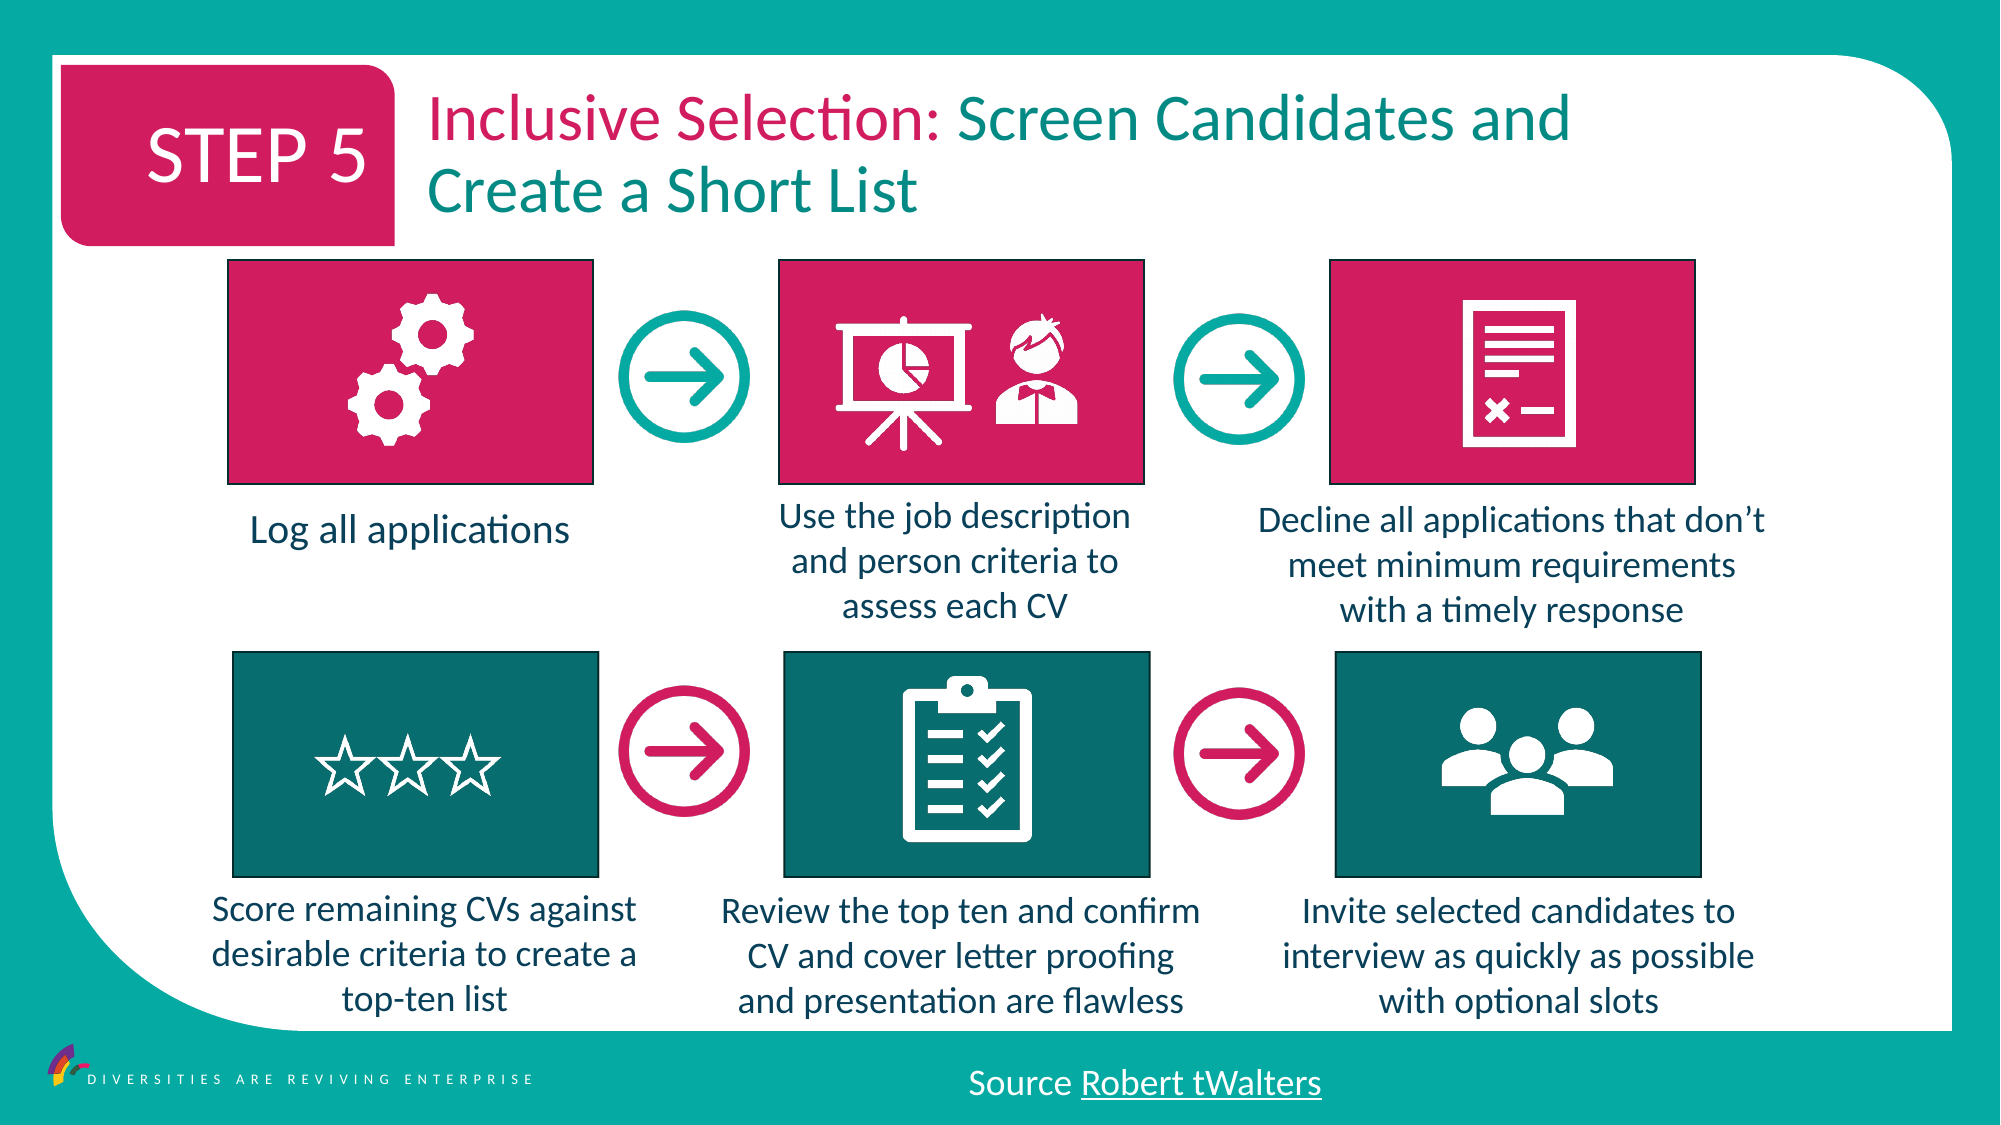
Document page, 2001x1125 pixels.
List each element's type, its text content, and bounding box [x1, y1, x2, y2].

picture [1431, 285, 1607, 462]
list Inclusive Selection: Screen Candidates and Create a Short List [412, 89, 1869, 221]
text_box [59, 71, 396, 248]
text_box Invite selected candidates to interview as quickly as possible with optional slots [1258, 879, 1780, 1029]
text_box Score remaining CVs against desirable criteria to create a top-ten list [174, 876, 676, 1027]
text_box Source Robert tWalters [953, 1050, 1337, 1111]
picture [232, 651, 1702, 878]
text_box [778, 259, 1145, 483]
text_box [227, 259, 594, 485]
picture [318, 277, 503, 462]
text_box Use the job description and person criteria to assess each CV [753, 483, 1157, 634]
text_box Log all applications [227, 493, 593, 559]
text_box [1329, 259, 1696, 485]
picture [600, 293, 767, 460]
picture [817, 295, 1112, 469]
text_box Review the top ten and confirm CV and cover letter proofing and presentation are flawless [700, 879, 1222, 1029]
text_box Decline all applications that don’t meet minimum requirements with a timely response [1237, 487, 1787, 638]
picture [1156, 296, 1322, 462]
text_box STEP 5 [15, 56, 385, 213]
